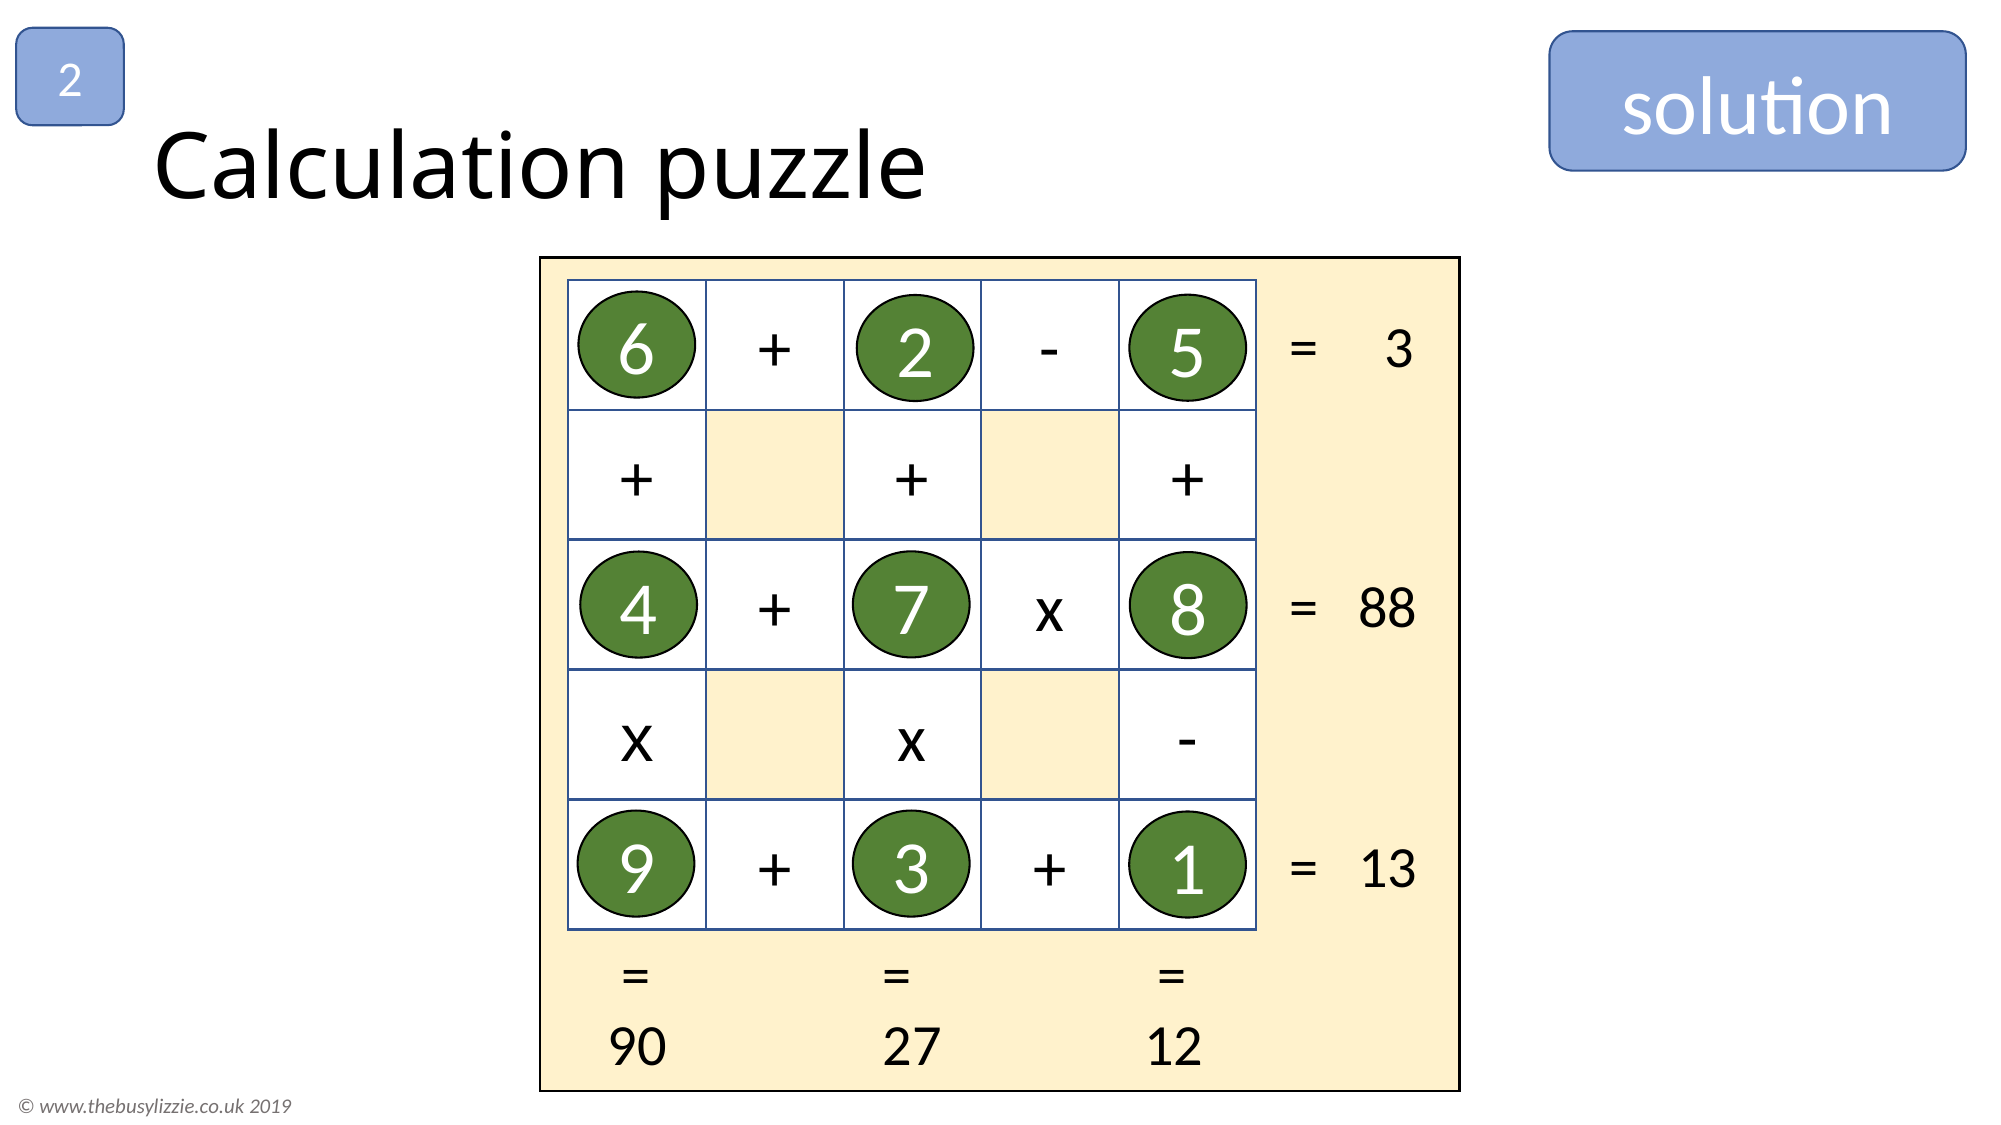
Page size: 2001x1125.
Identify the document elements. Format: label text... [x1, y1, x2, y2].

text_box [540, 257, 1460, 1091]
text_box 2 [15, 26, 125, 127]
text_box © www.thebusylizzie.co.uk 2019 [2, 1085, 311, 1125]
text_box solution [1548, 30, 1967, 172]
title Calculation puzzle [137, 59, 1863, 278]
